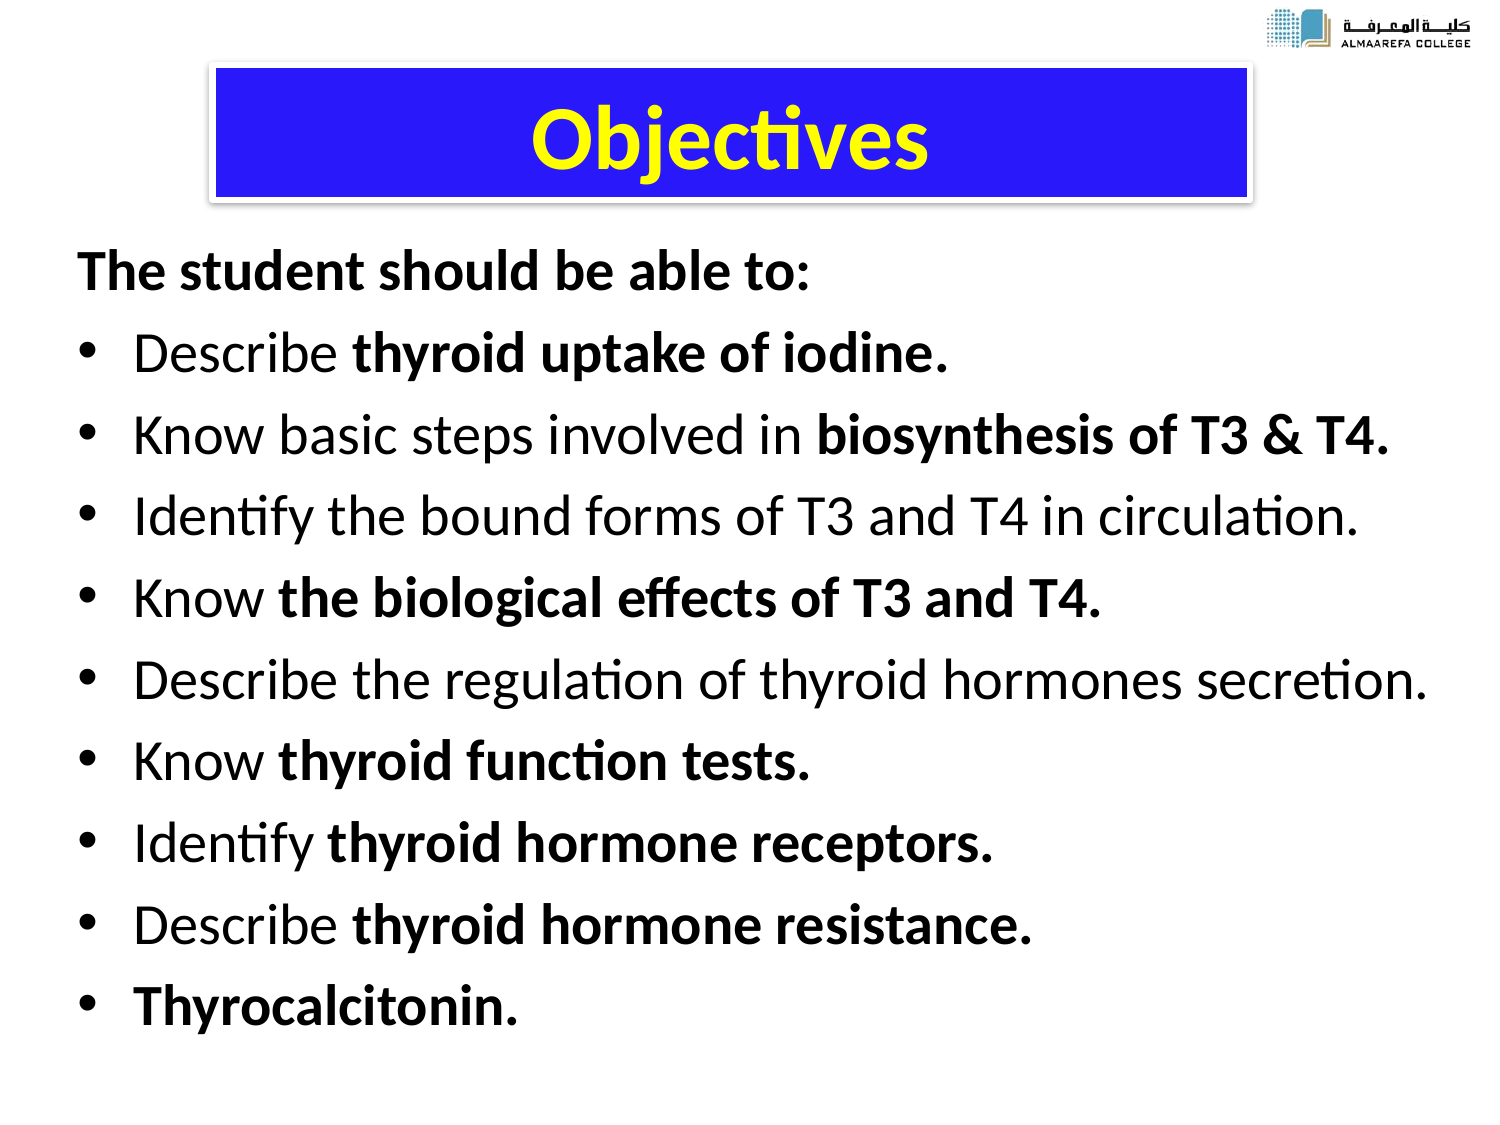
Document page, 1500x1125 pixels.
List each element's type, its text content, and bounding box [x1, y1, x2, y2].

picture [1262, 0, 1475, 65]
list The student should be able to: Describe thyroid uptake of iodine. Know basic steps involved in biosynthesis of T3 & T4. Identify the bound forms of T3 and T4 in circulation. Know the biological effects of T3 and T4. Describe the regulation of thyroid hormones secretion. Know thyroid function tests. Identify thyroid hormone receptors. Describe thyroid hormone resistance. Thyrocalcitonin. [62, 224, 1463, 1050]
title Objectives [209, 62, 1253, 203]
